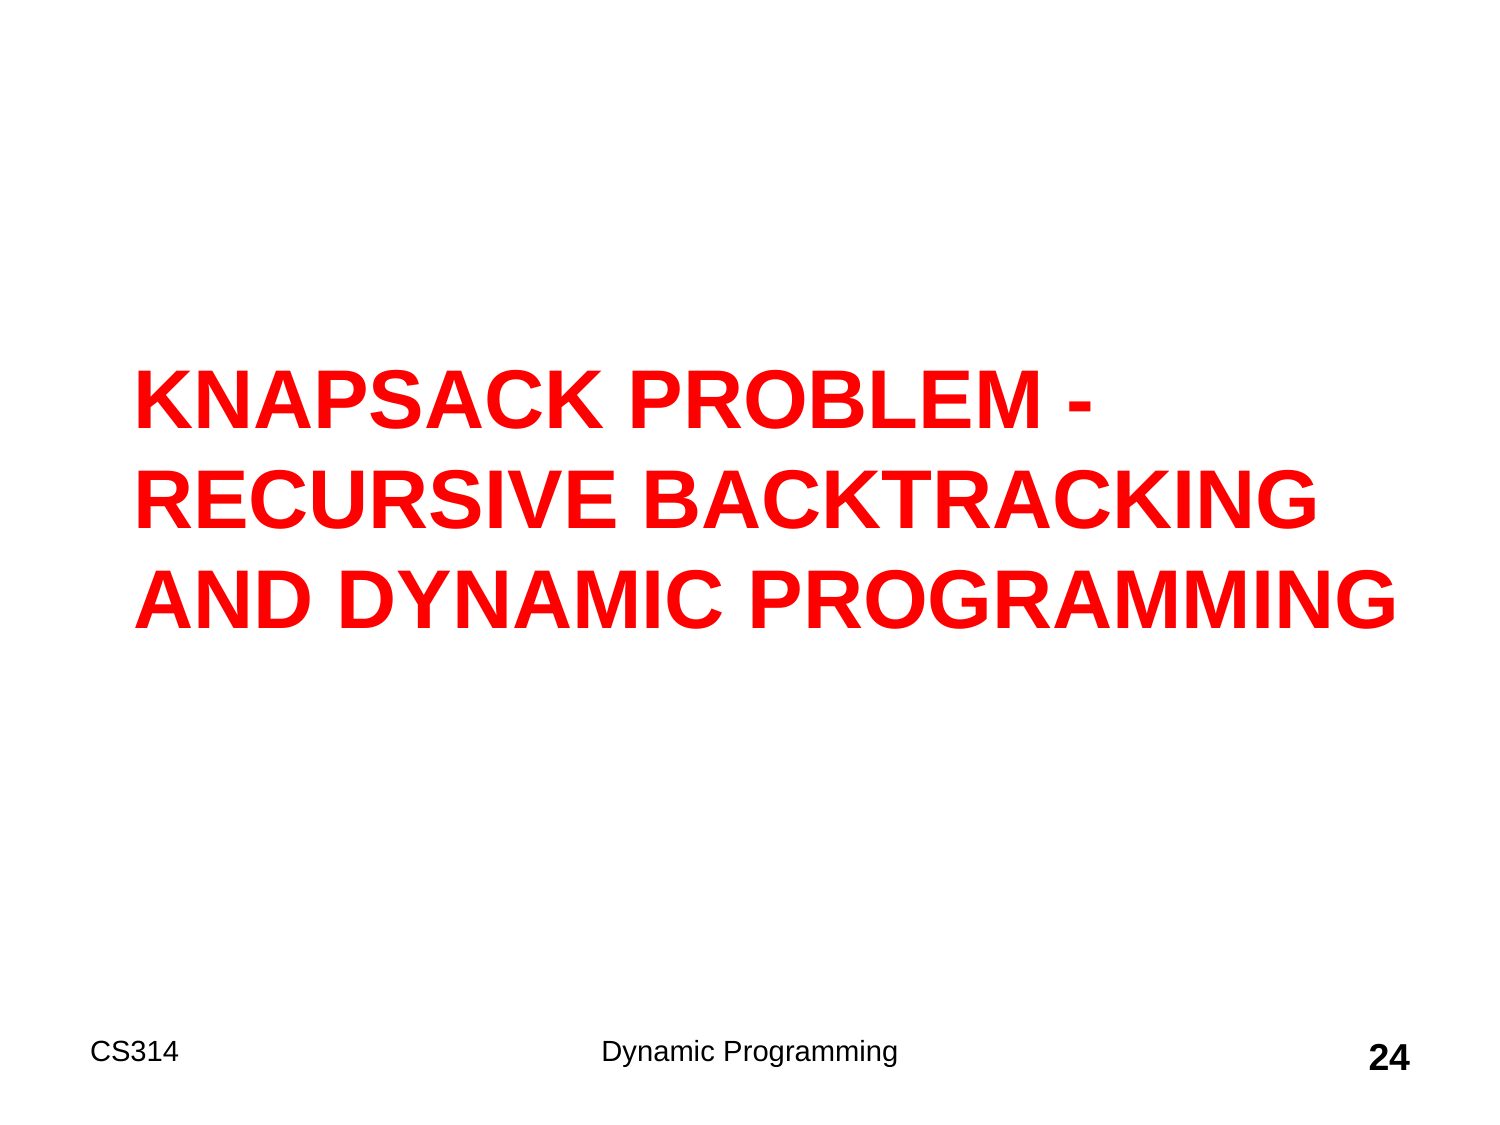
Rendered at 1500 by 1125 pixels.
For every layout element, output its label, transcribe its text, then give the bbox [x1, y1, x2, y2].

footer Dynamic Programming [462, 1024, 1038, 1101]
slide_number 24 [1112, 1024, 1426, 1101]
title Knapsack problem - Recursive BACKTRACKING AND Dynamic Programming [118, 337, 1450, 561]
slide_number CS314 [74, 1024, 451, 1101]
